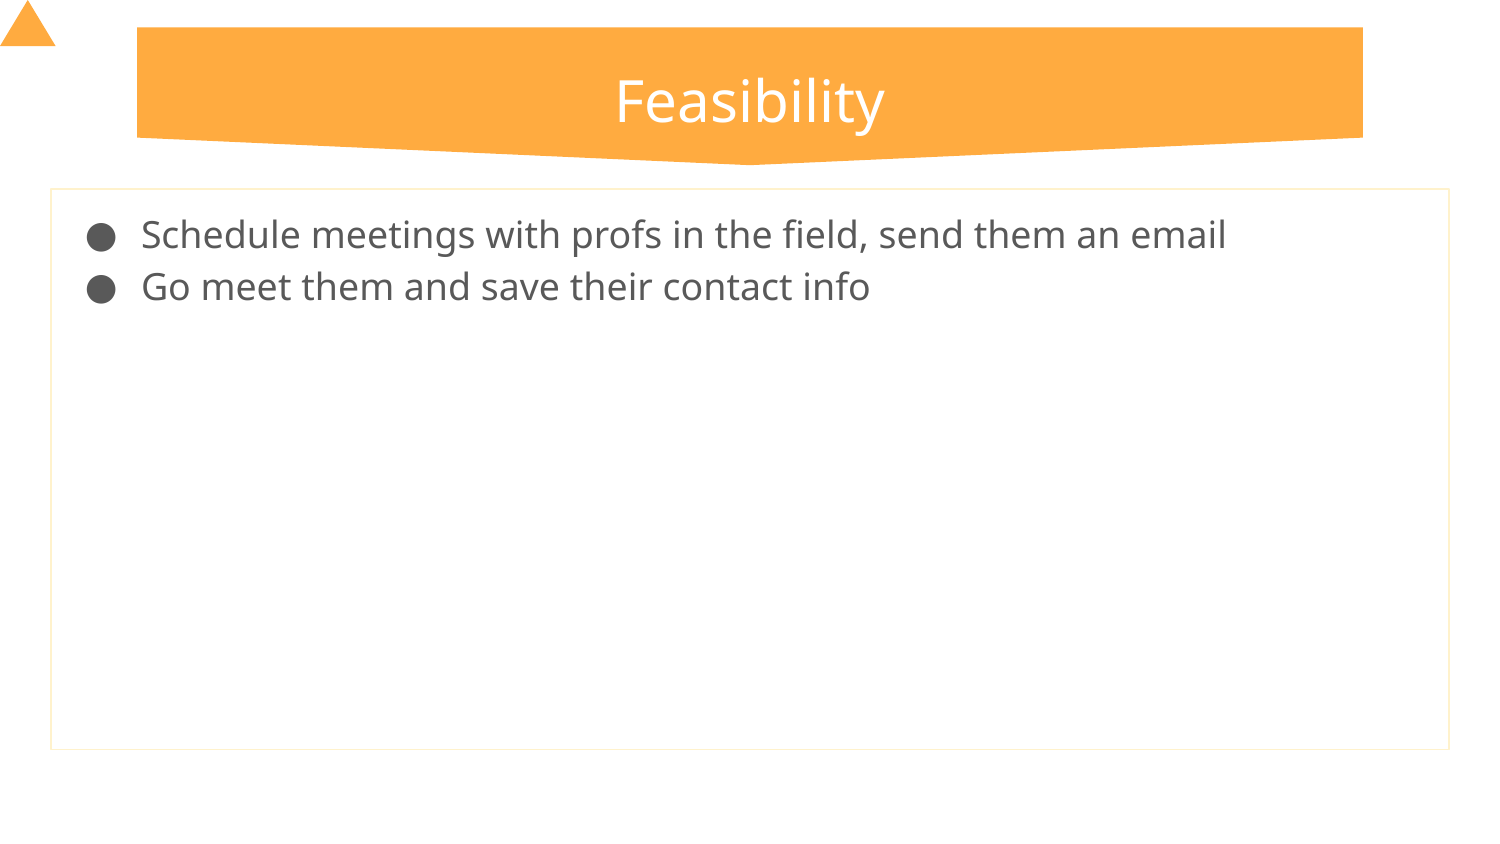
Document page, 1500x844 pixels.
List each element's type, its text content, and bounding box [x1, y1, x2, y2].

text_box [279, 144, 1221, 166]
list Schedule meetings with profs in the field, send them an email Go meet them and save their contact info [51, 189, 1449, 750]
text_box [0, 0, 56, 47]
title Feasibility [51, 49, 1449, 144]
text_box [137, 27, 1363, 49]
